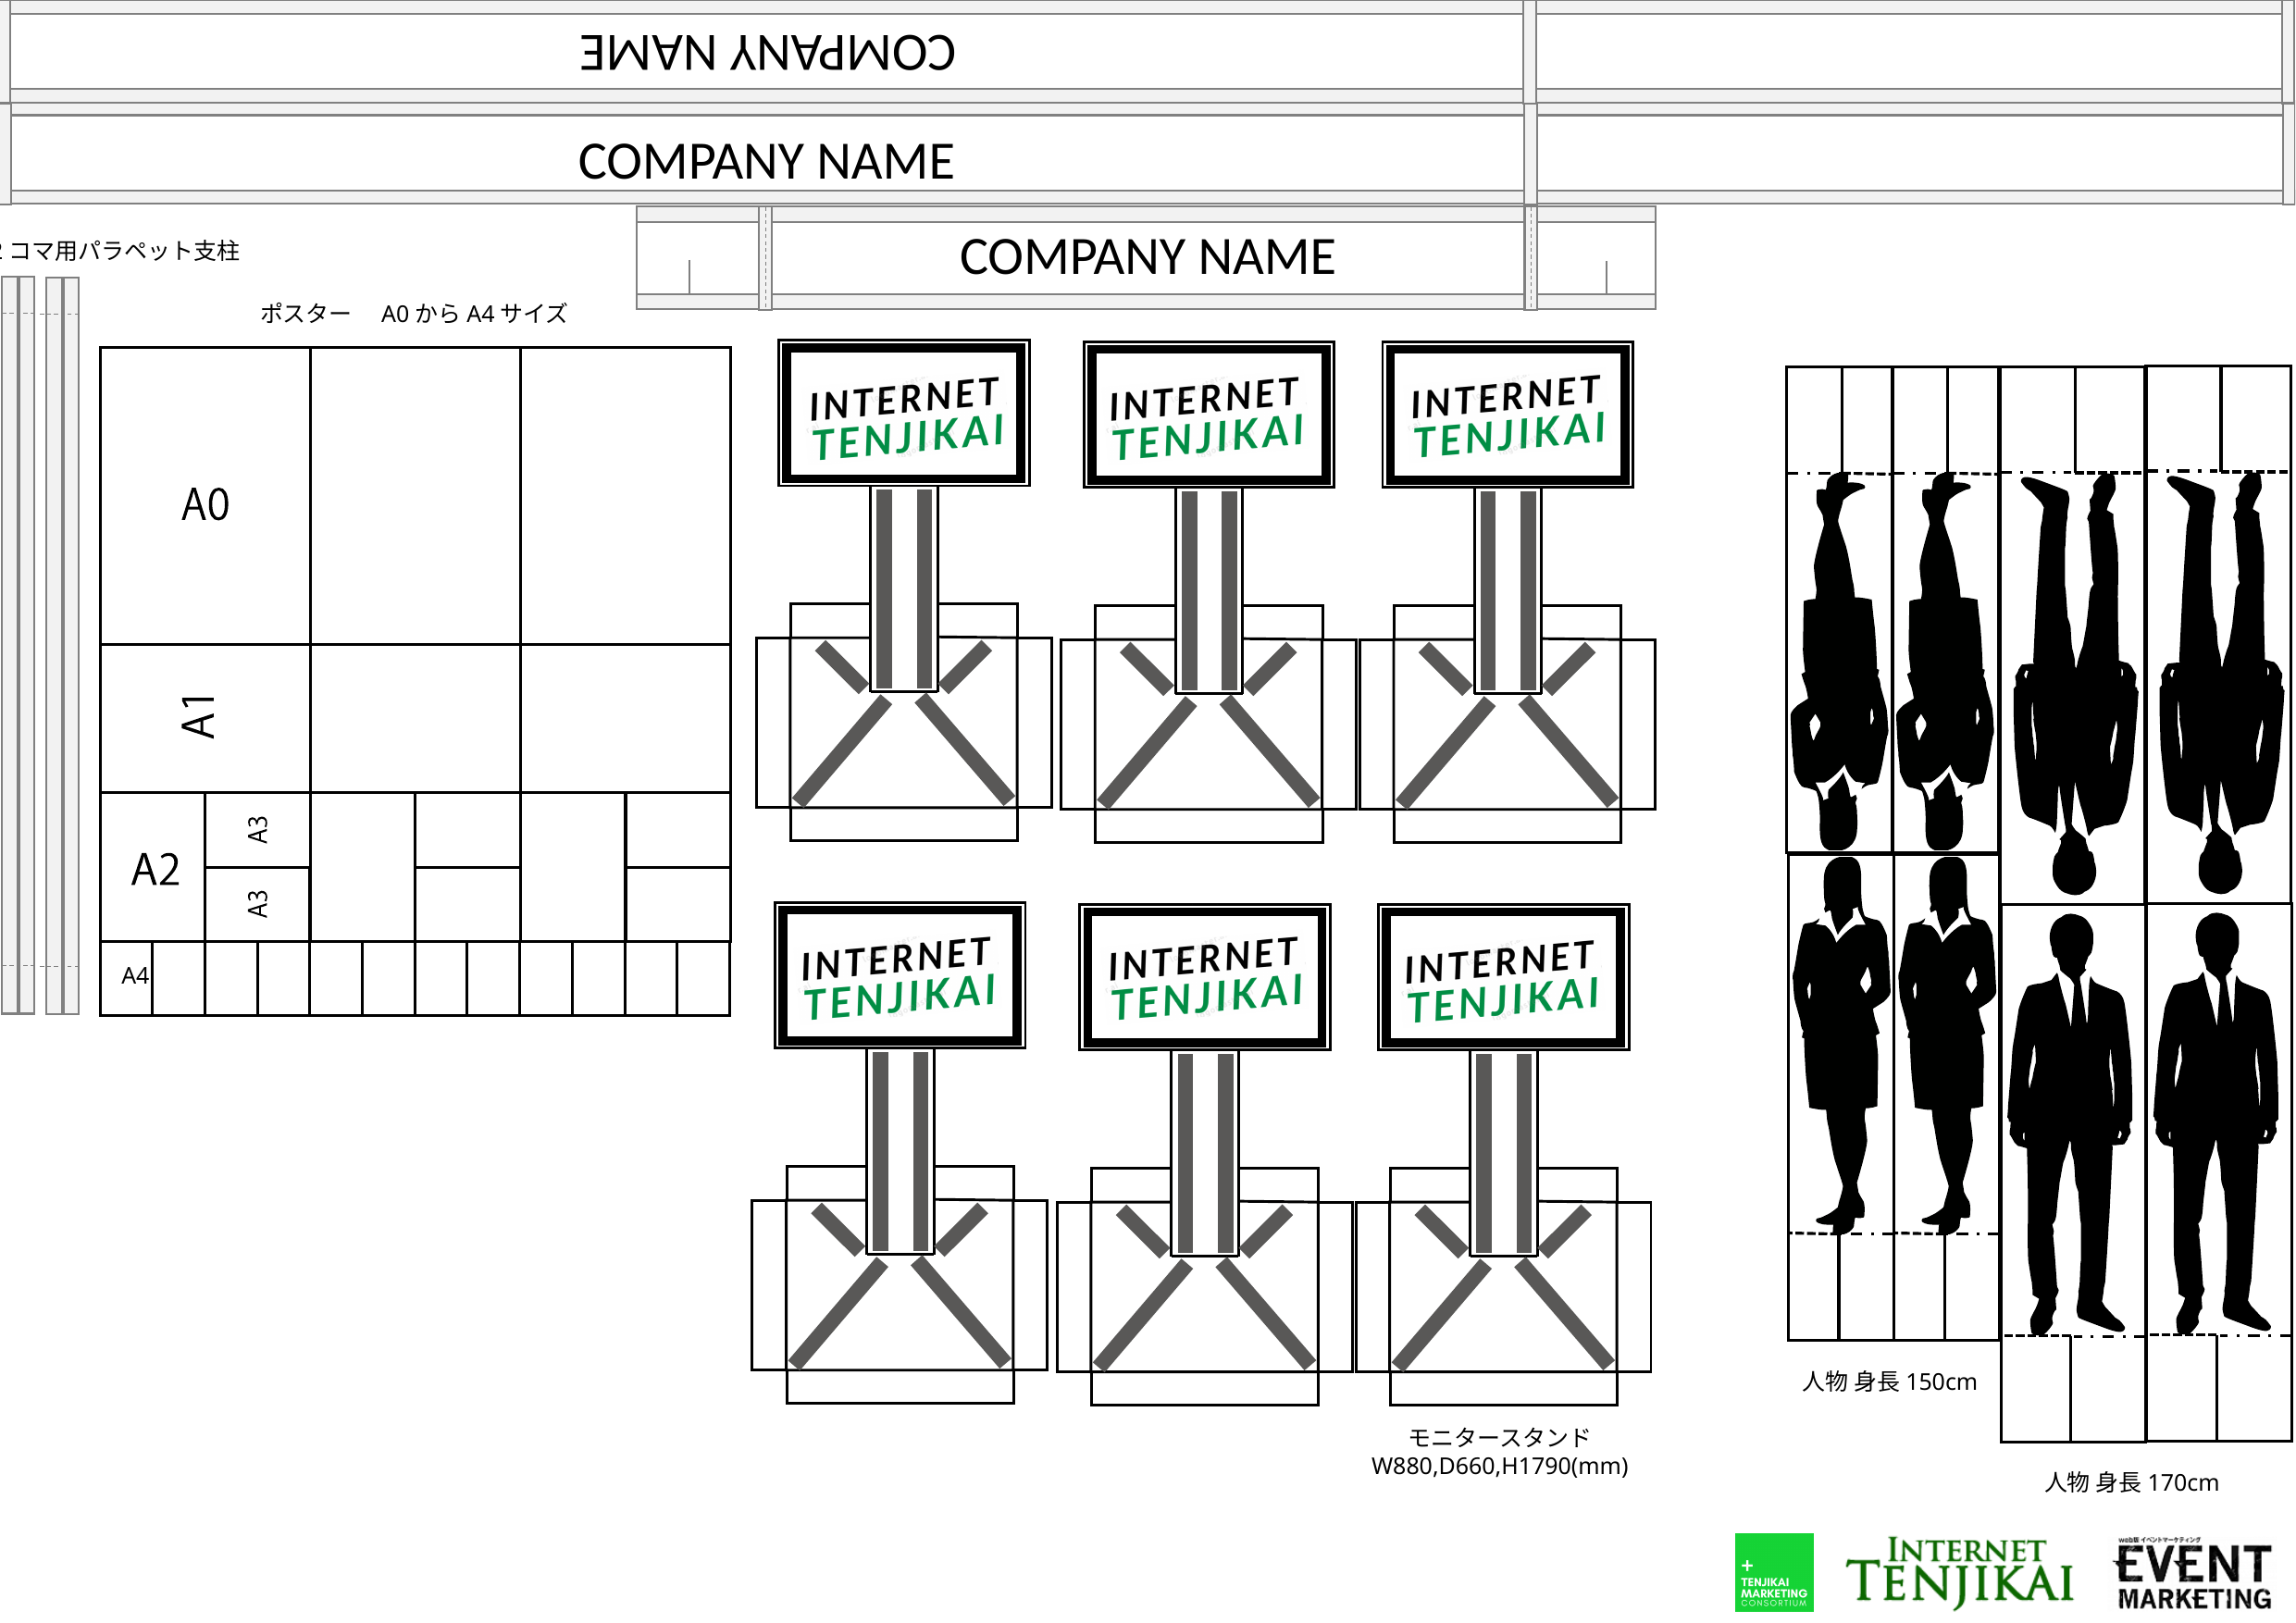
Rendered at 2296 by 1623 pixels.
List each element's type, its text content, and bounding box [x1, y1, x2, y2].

text_box 人物 身長170cm [2030, 1460, 2234, 1503]
text_box モニタースタンド W880,D660,H1790(mm) [1358, 1417, 1643, 1487]
text_box ポスター A0からA4サイズ [246, 311, 583, 334]
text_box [1653, 1038, 2079, 1157]
picture [1059, 341, 1657, 845]
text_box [0, 625, 428, 667]
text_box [1804, 562, 2296, 709]
picture [754, 339, 1053, 843]
picture [1055, 903, 1653, 1407]
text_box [2079, 1038, 2185, 1099]
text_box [99, 347, 731, 1016]
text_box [2089, 551, 2195, 561]
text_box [1735, 1531, 2277, 1614]
picture [751, 901, 1049, 1406]
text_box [1803, 1100, 2296, 1247]
text_box 人物 身長150cm [1789, 1359, 1992, 1402]
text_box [1657, 551, 2089, 669]
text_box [0, 0, 2296, 311]
